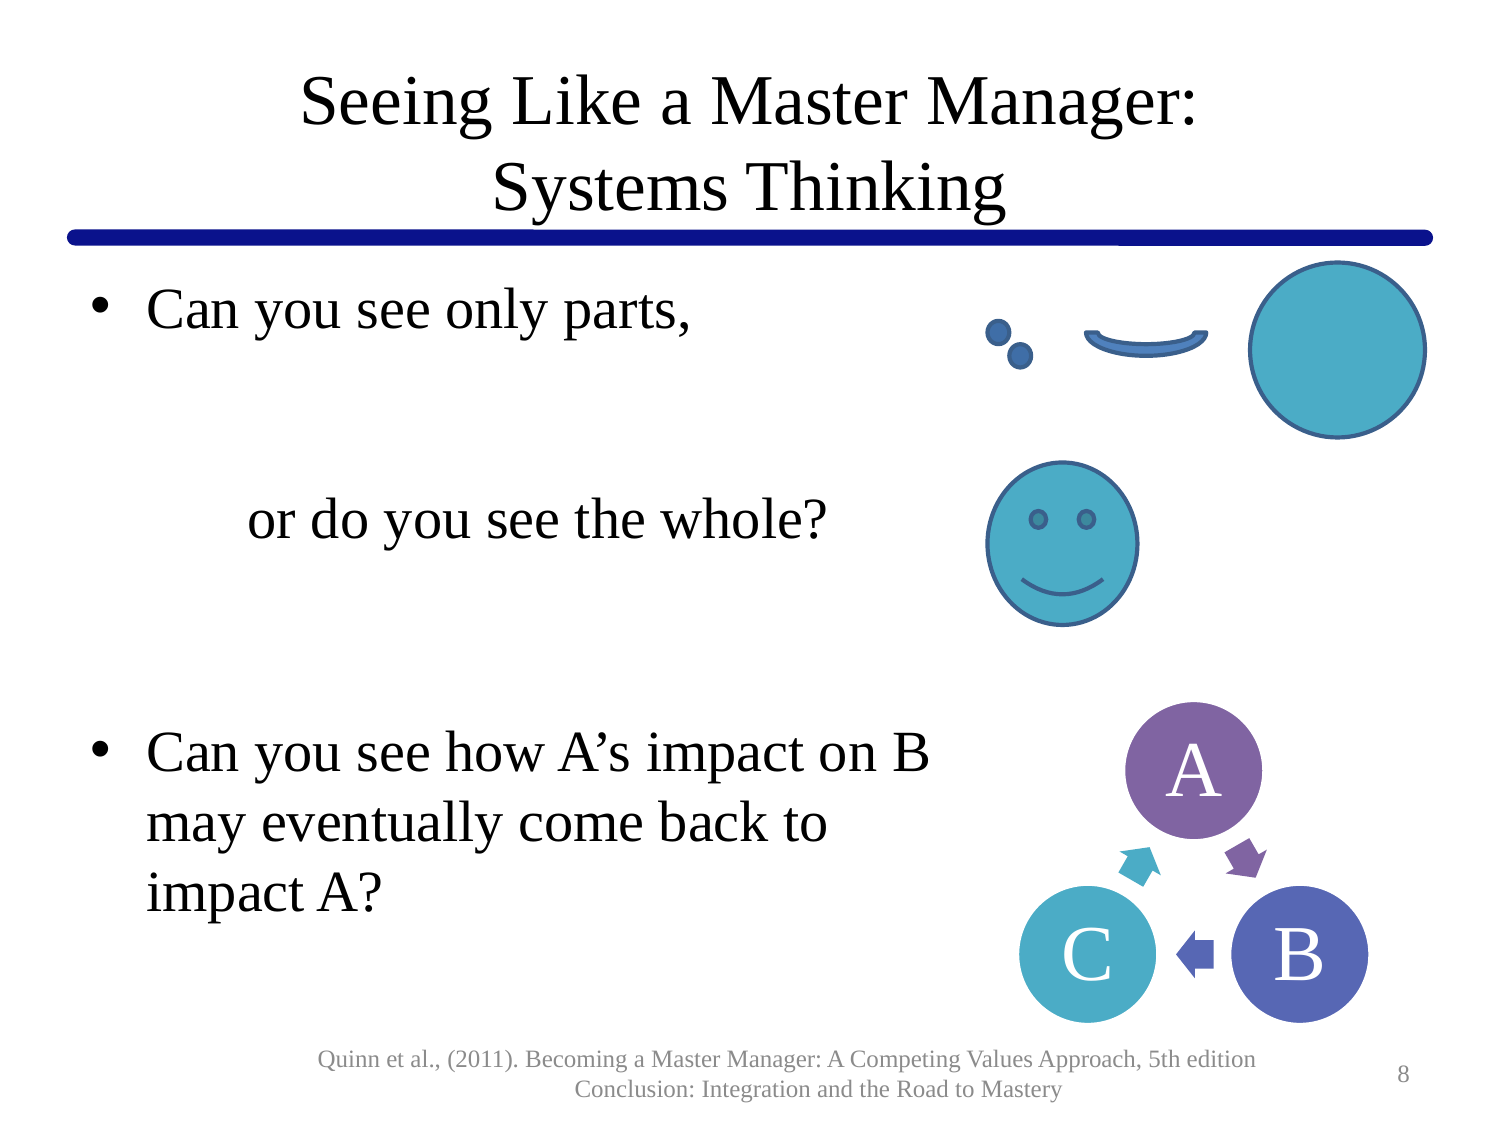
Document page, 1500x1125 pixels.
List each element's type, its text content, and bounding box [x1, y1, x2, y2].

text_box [987, 262, 1426, 438]
footer Quinn et al., (2011). Becoming a Master Manager: A Competing Values Approach, 5th edition Conclusion: Integration and the Road to Mastery [300, 1042, 1074, 1103]
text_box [987, 699, 1401, 1026]
list Can you see only parts, or do you see the whole? Can you see how A’s impact on B may eventually come back to impact A? [75, 262, 950, 1005]
text_box [985, 460, 1140, 628]
slide_number 8 [1074, 1042, 1425, 1103]
title Seeing Like a Master Manager: Systems Thinking [75, 45, 1425, 233]
